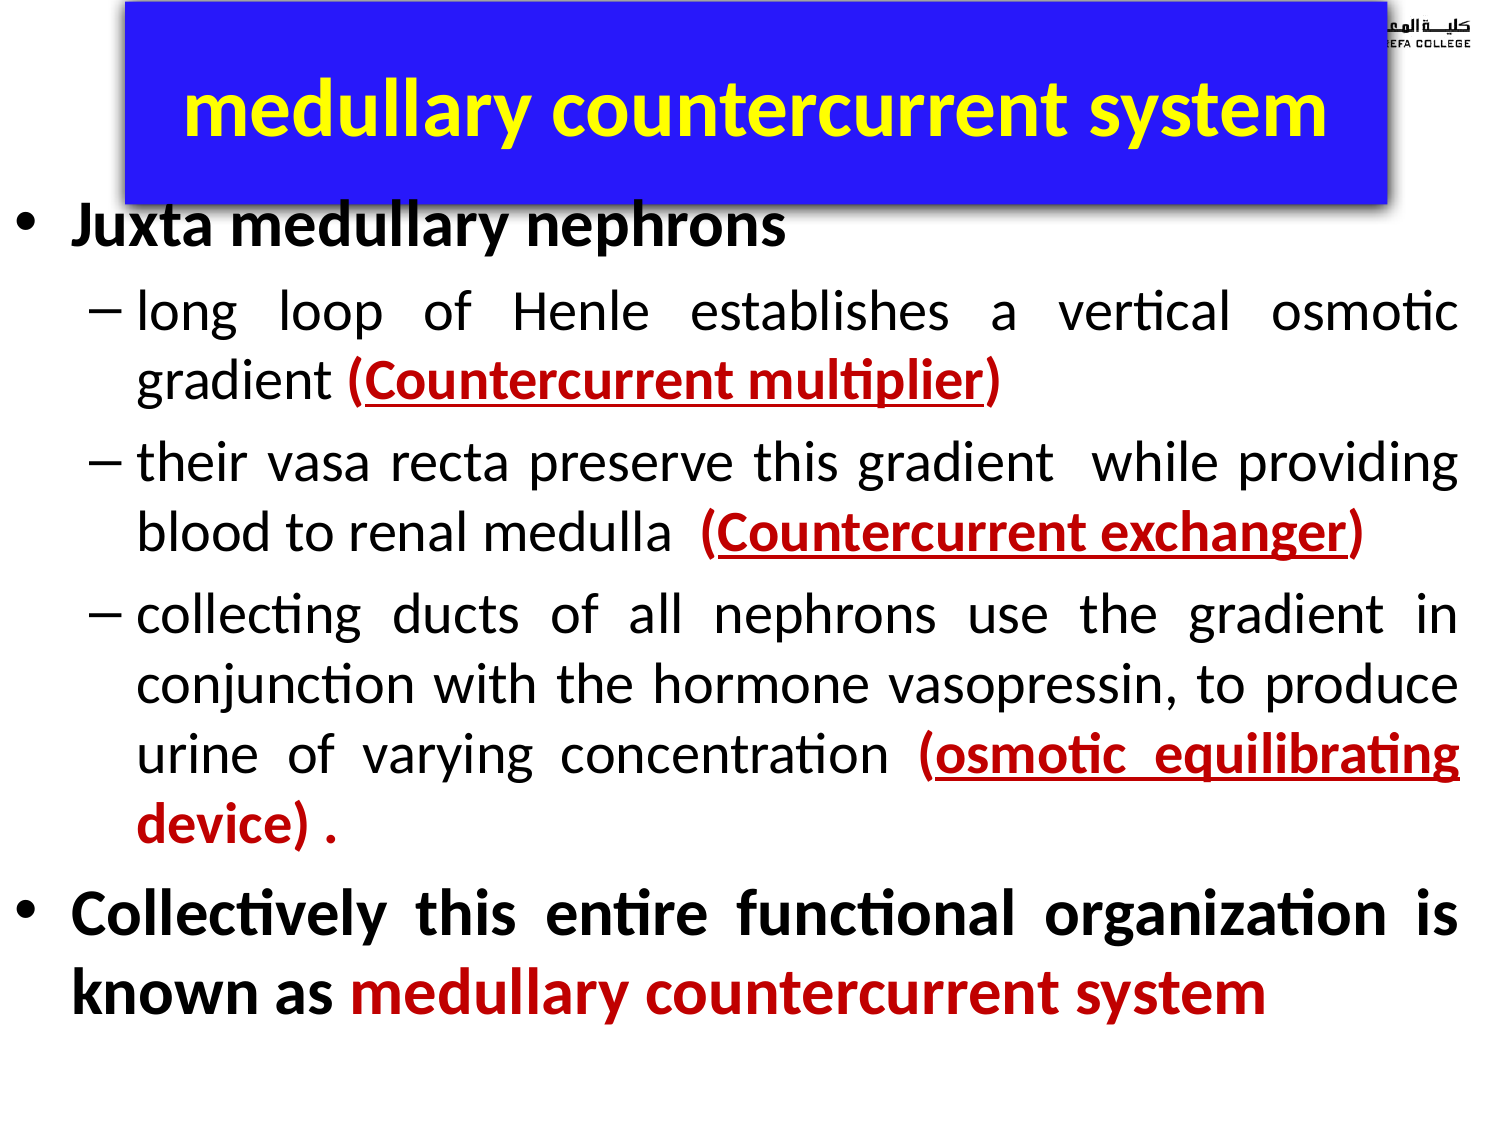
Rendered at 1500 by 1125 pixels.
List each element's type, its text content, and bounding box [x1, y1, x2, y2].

text_box Juxta medullary nephrons long loop of Henle establishes a vertical osmotic gradient (Countercurrent multiplier) their vasa recta preserve this gradient while providing blood to renal medulla (Countercurrent exchanger) collecting ducts of all nephrons use the gradient in conjunction with the hormone vasopressin, to produce urine of varying concentration (osmotic equilibrating device) . Collectively this entire functional organization is known as medullary countercurrent system [0, 172, 1475, 1036]
title medullary countercurrent system [125, 1, 1388, 172]
picture [1262, 0, 1475, 65]
